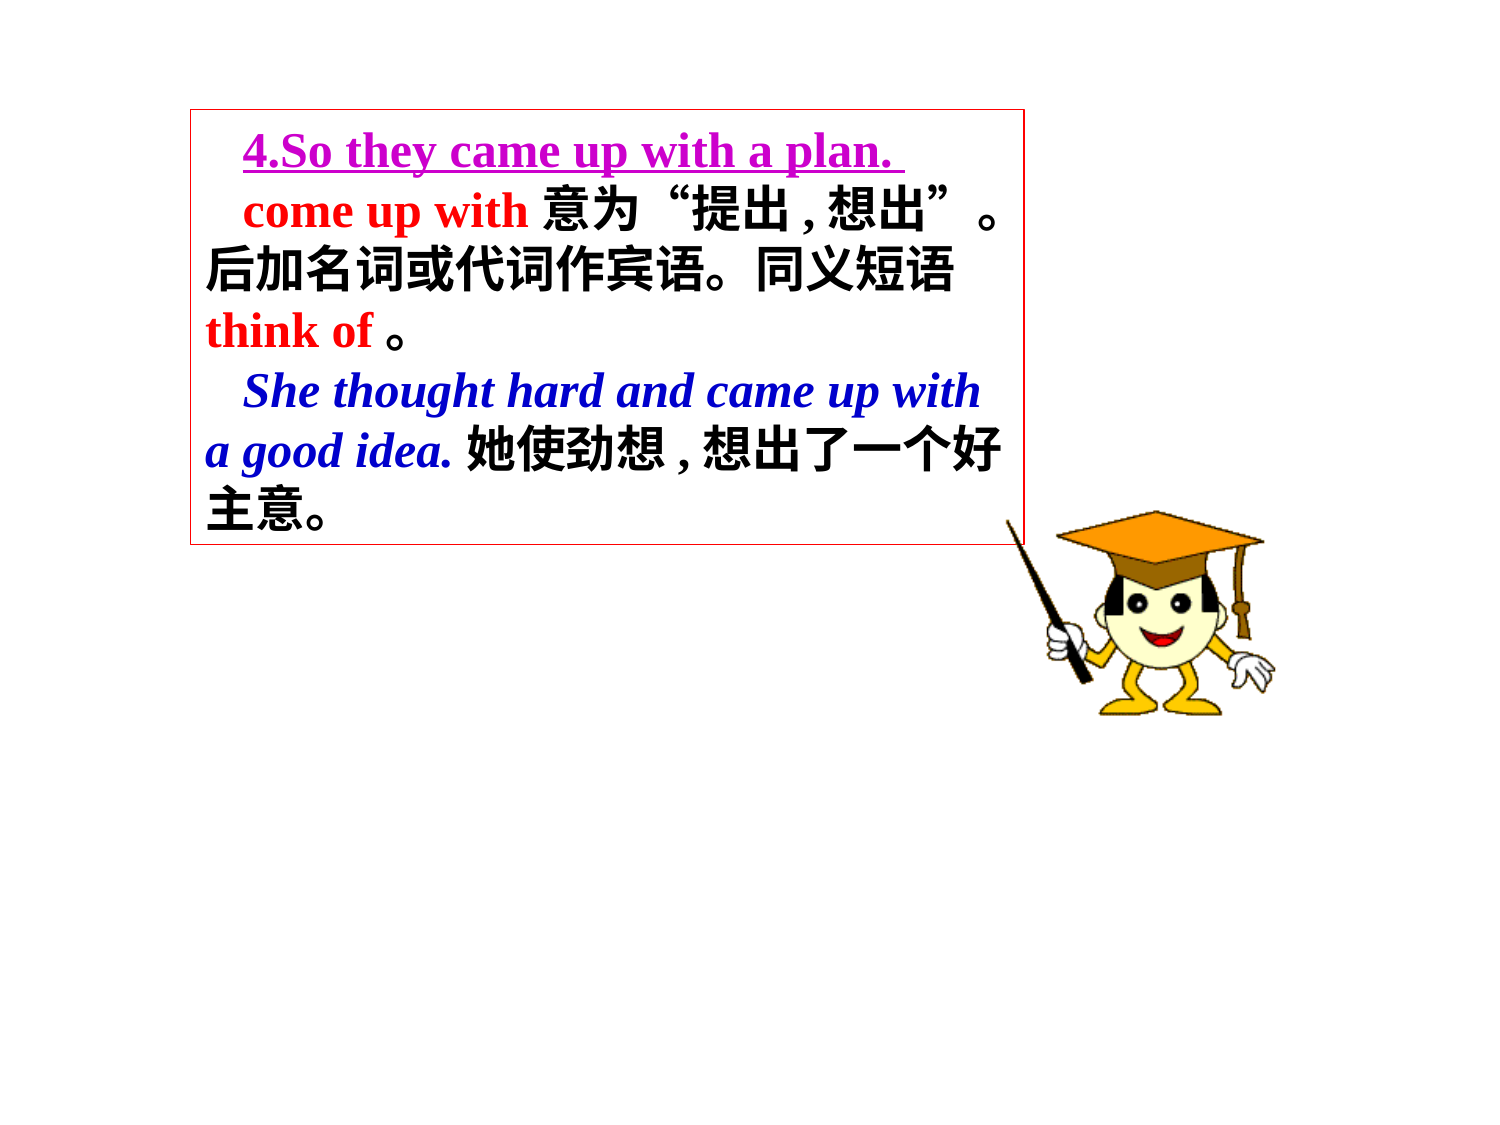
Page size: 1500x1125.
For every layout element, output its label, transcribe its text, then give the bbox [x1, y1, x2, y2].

picture [986, 495, 1300, 730]
text_box 4.So they came up with a plan. come up with意为“提出,想出”。后加名词或代词作宾语。同义短语 think of。 She thought hard and came up with a good idea.她使劲想,想出了一个好主意。 [190, 109, 1024, 545]
